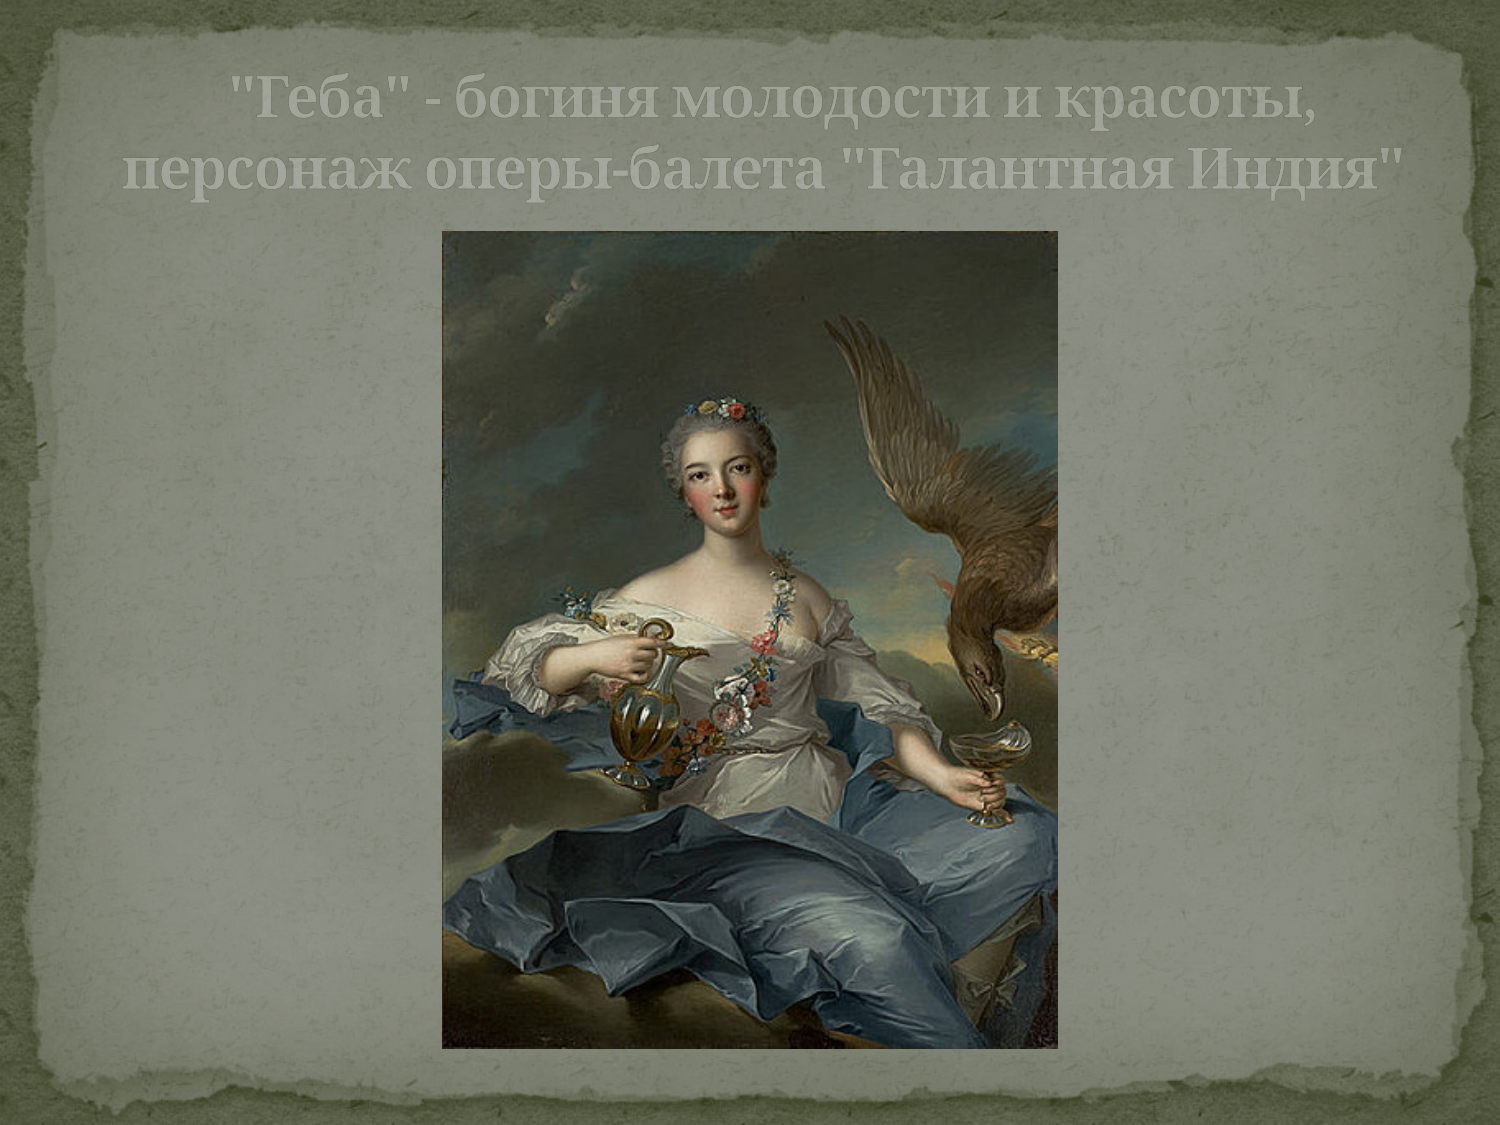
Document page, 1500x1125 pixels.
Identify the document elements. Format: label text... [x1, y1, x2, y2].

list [445, 234, 1056, 1048]
title "Геба" - богиня молодости и красоты, персонаж оперы-балета "Галантная Индия" [88, 42, 1439, 209]
